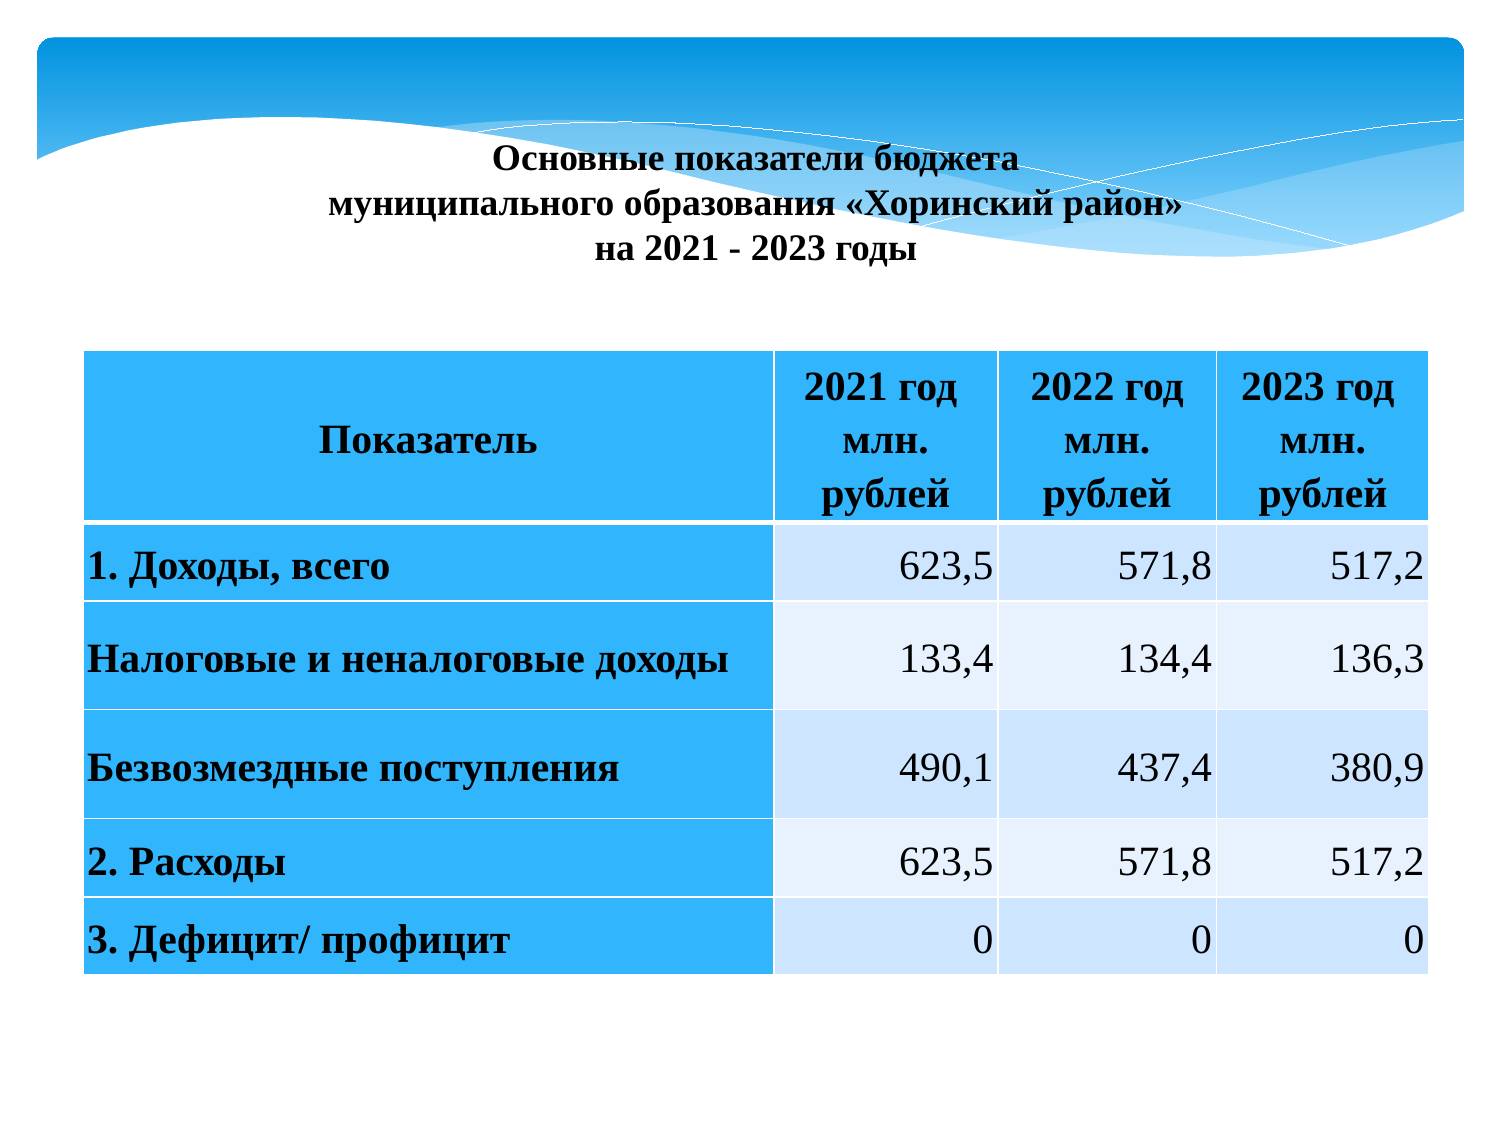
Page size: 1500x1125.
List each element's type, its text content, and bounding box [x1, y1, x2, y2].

table_cell 571,8 [999, 819, 1216, 896]
table_cell 1. Доходы, всего [84, 525, 773, 600]
table_cell 0 [775, 898, 997, 974]
table_header Показатель [84, 351, 773, 520]
table_cell Безвозмездные поступления [84, 710, 773, 818]
table_header 2022 год млн. рублей [999, 351, 1216, 520]
table_cell 2. Расходы [84, 819, 773, 896]
table_cell 623,5 [775, 819, 997, 896]
table_cell 0 [1217, 898, 1428, 974]
table_cell 133,4 [775, 602, 997, 709]
table_cell Налоговые и неналоговые доходы [84, 602, 773, 709]
table_cell 437,4 [999, 710, 1216, 818]
table_cell 380,9 [1217, 710, 1428, 818]
table_cell 0 [999, 898, 1216, 974]
table_header 2023 год млн. рублей [1217, 351, 1428, 520]
table_cell 134,4 [999, 602, 1216, 709]
text_box Основные показатели бюджета муниципального образования «Хоринский район» на 2021 - 2023 годы [112, 125, 1400, 276]
table_cell 3. Дефицит/ профицит [84, 898, 773, 974]
table_cell 623,5 [775, 525, 997, 600]
table_cell 517,2 [1217, 819, 1428, 896]
table_header 2021 год млн. рублей [775, 351, 997, 520]
table_cell 136,3 [1217, 602, 1428, 709]
table_cell 517,2 [1217, 525, 1428, 600]
table_cell 571,8 [999, 525, 1216, 600]
table_cell 490,1 [775, 710, 997, 818]
